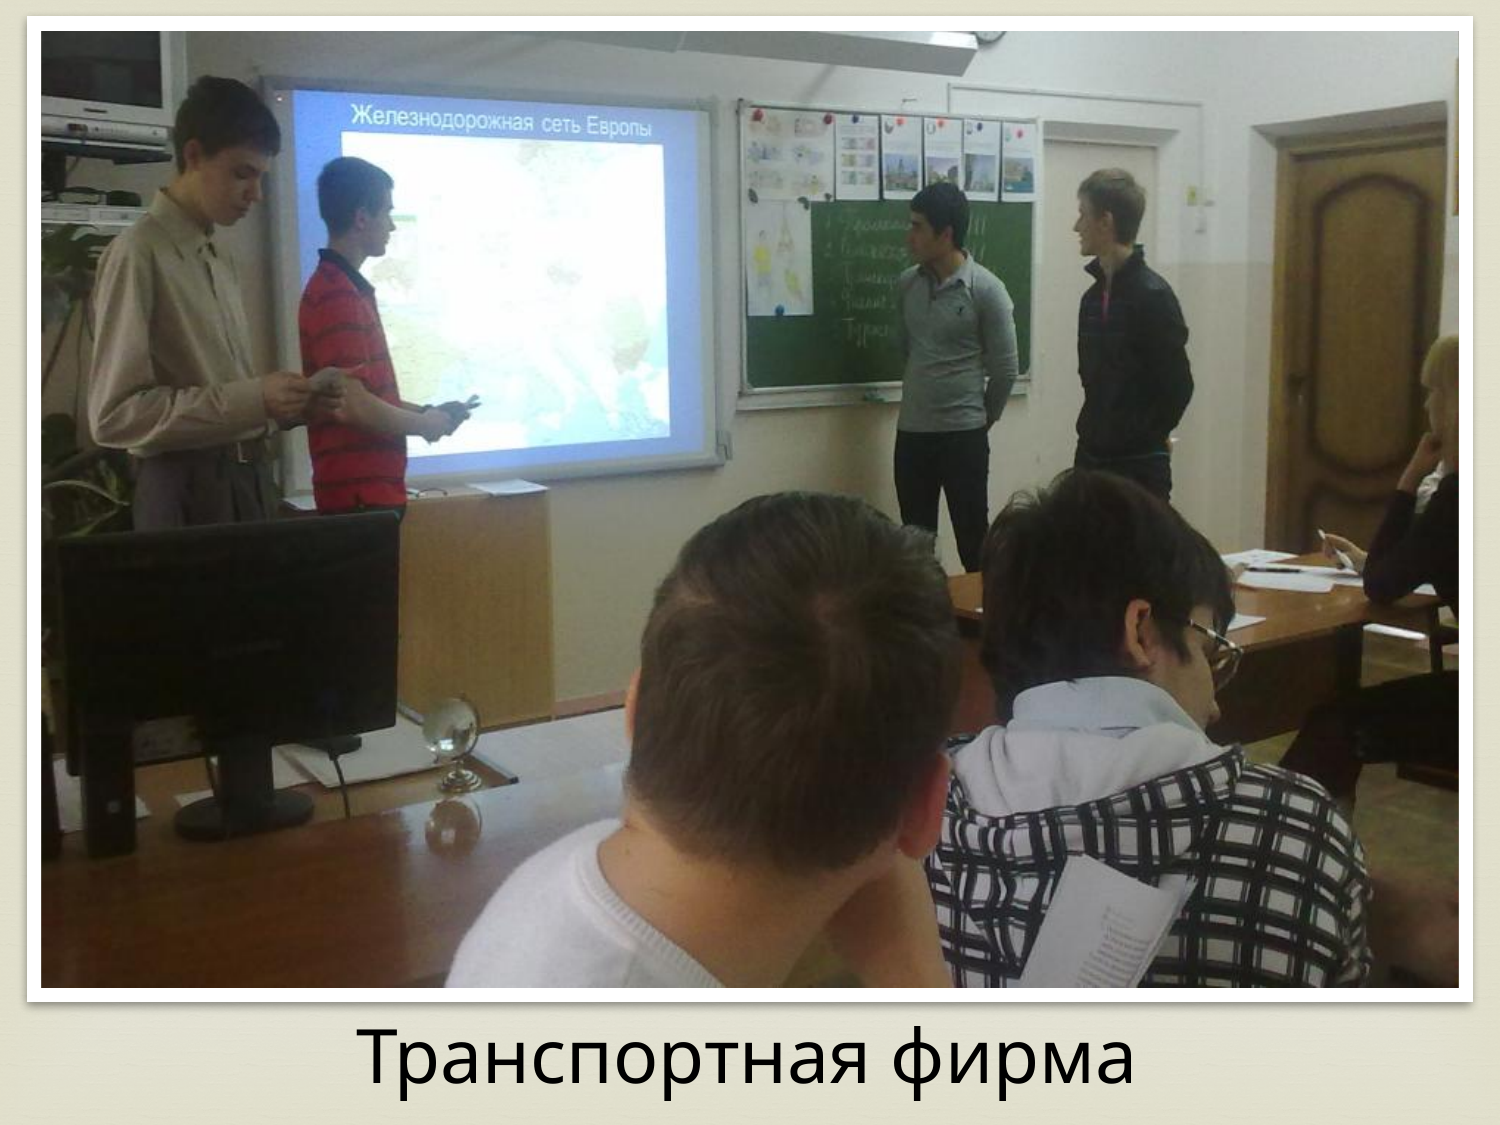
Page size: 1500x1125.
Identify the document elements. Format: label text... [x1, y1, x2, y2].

picture [40, 30, 1460, 989]
title Транспортная фирма [119, 997, 1376, 1106]
